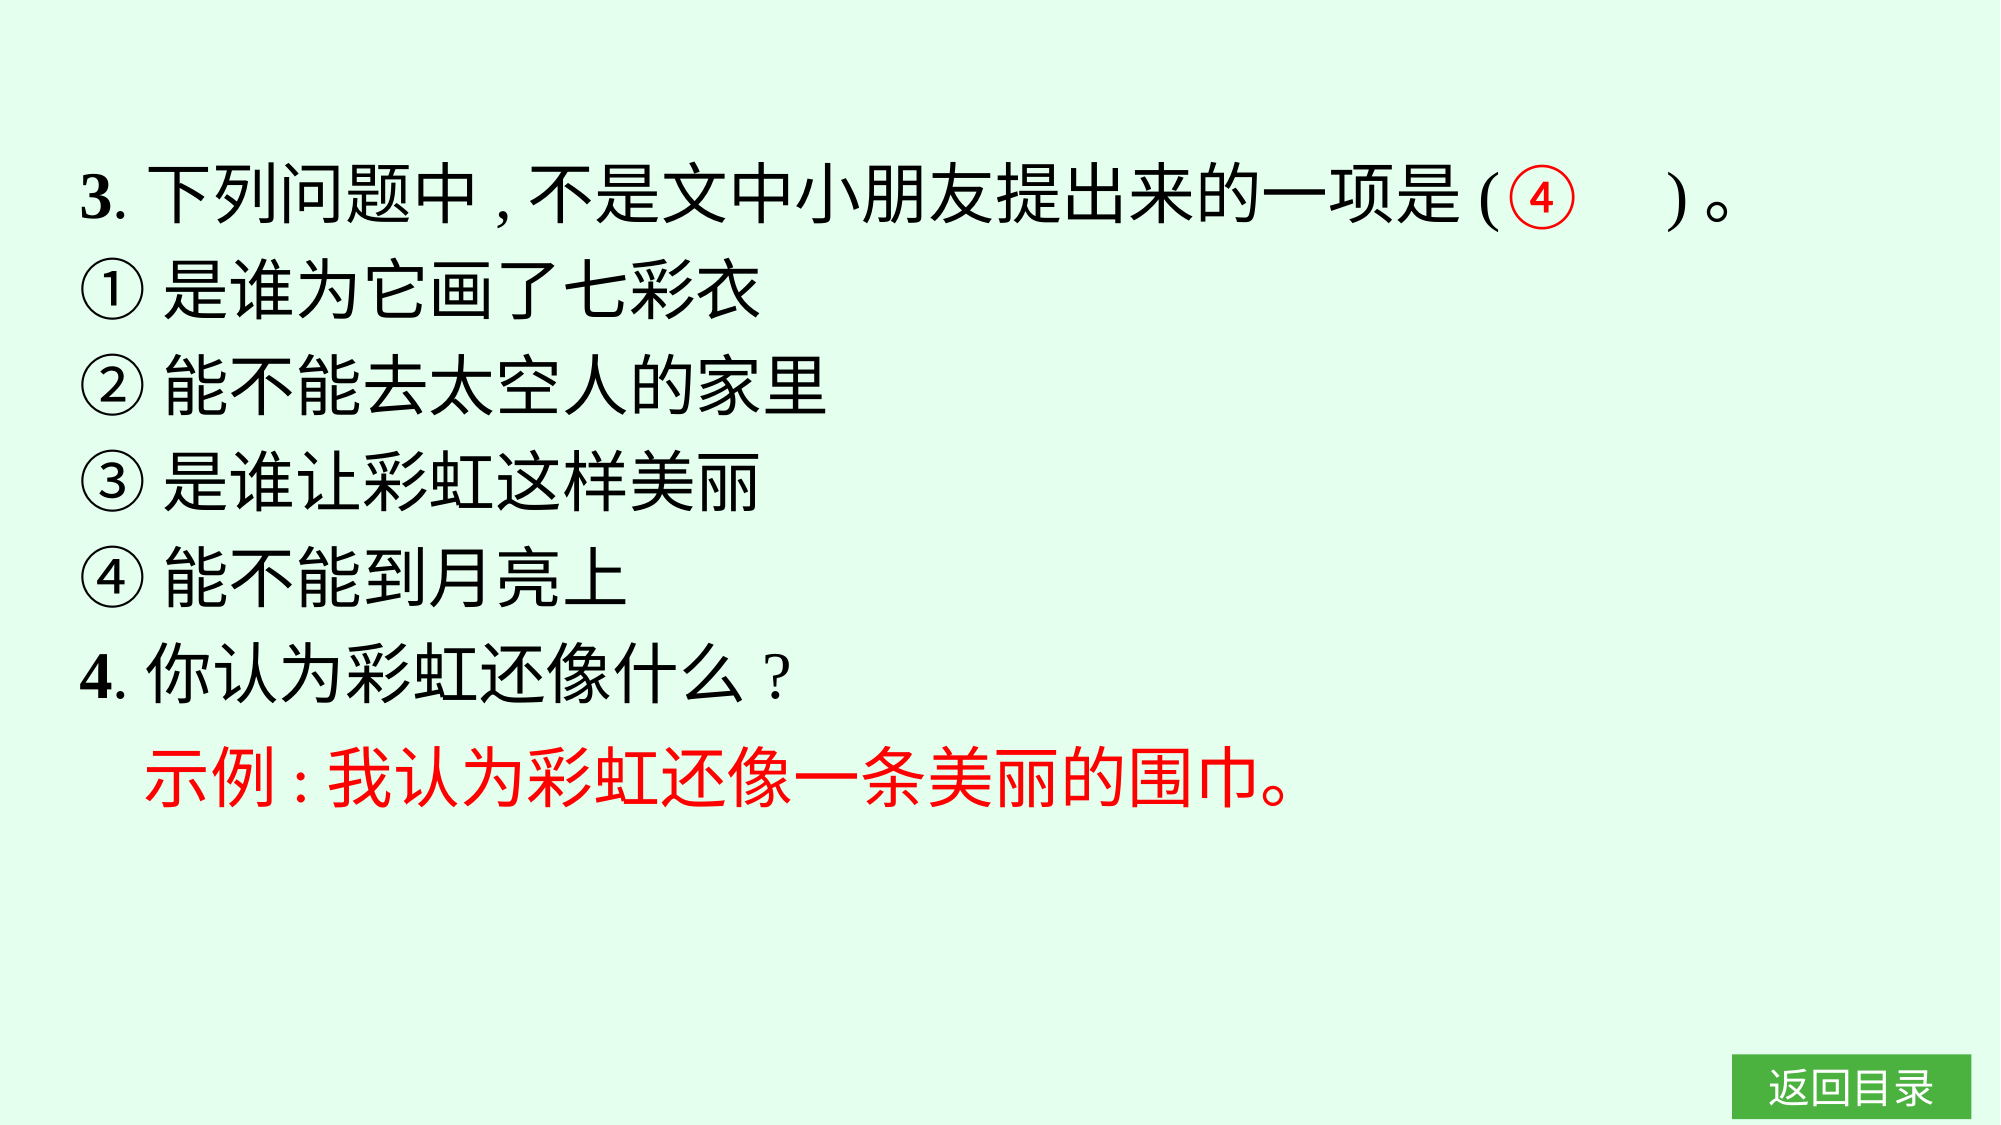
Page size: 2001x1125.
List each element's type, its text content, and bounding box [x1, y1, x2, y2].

text_box 示例:我认为彩虹还像一条美丽的围巾。 [128, 712, 1343, 824]
text_box 3.下列问题中,不是文中小朋友提出来的一项是( )。 ①是谁为它画了七彩衣 ②能不能去太空人的家里 ③是谁让彩虹这样美丽 ④能不能到月亮上 4.你认为彩虹还像什么? [64, 128, 1786, 720]
text_box ④ [1484, 128, 1603, 240]
